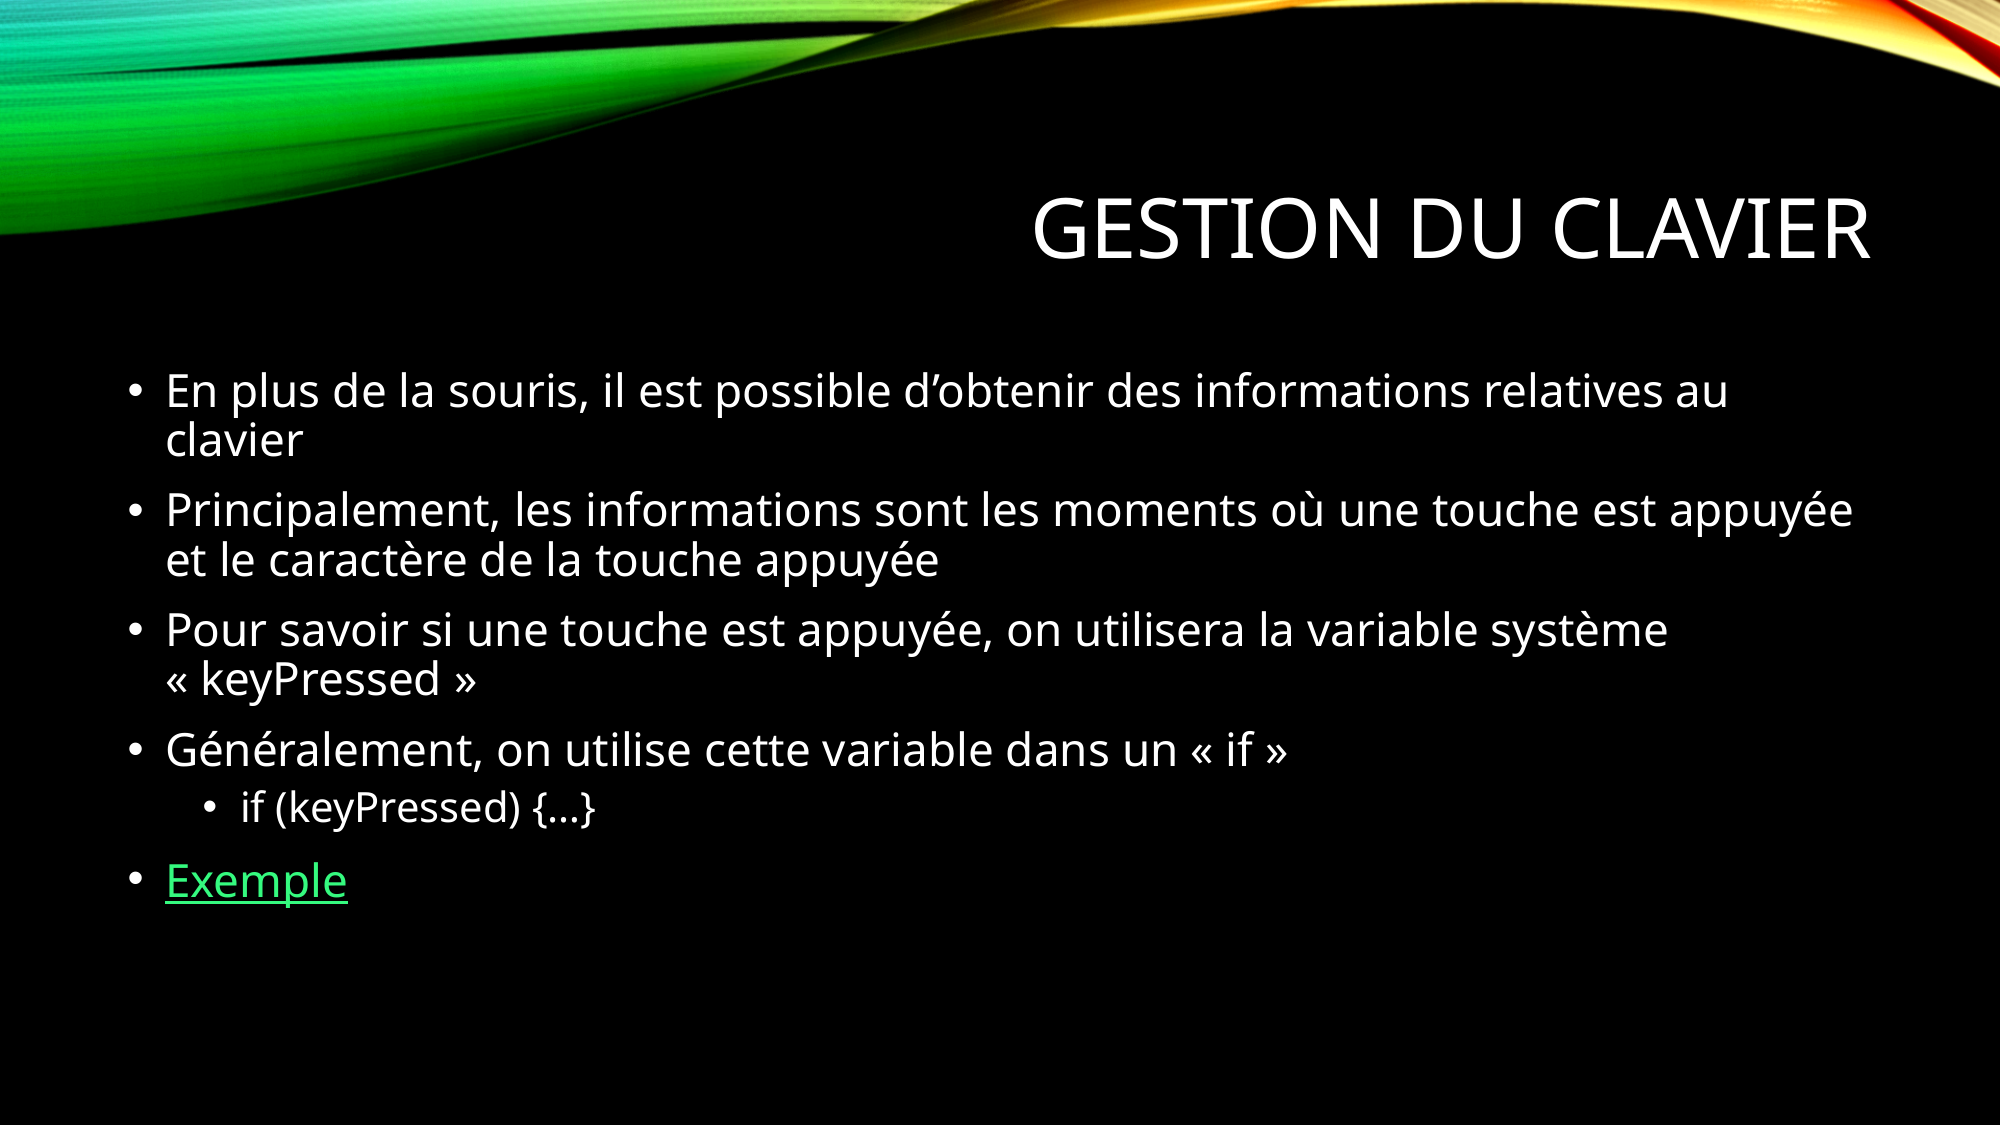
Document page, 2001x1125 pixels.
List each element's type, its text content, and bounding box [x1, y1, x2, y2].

list En plus de la souris, il est possible d’obtenir des informations relatives au clavier Principalement, les informations sont les moments où une touche est appuyée et le caractère de la touche appuyée Pour savoir si une touche est appuyée, on utilisera la variable système « keyPressed » Généralement, on utilise cette variable dans un « if » if (keyPressed) {…} Exemple [112, 360, 1888, 1021]
picture [0, 0, 2000, 237]
title Gestion du clavier [474, 125, 1888, 338]
